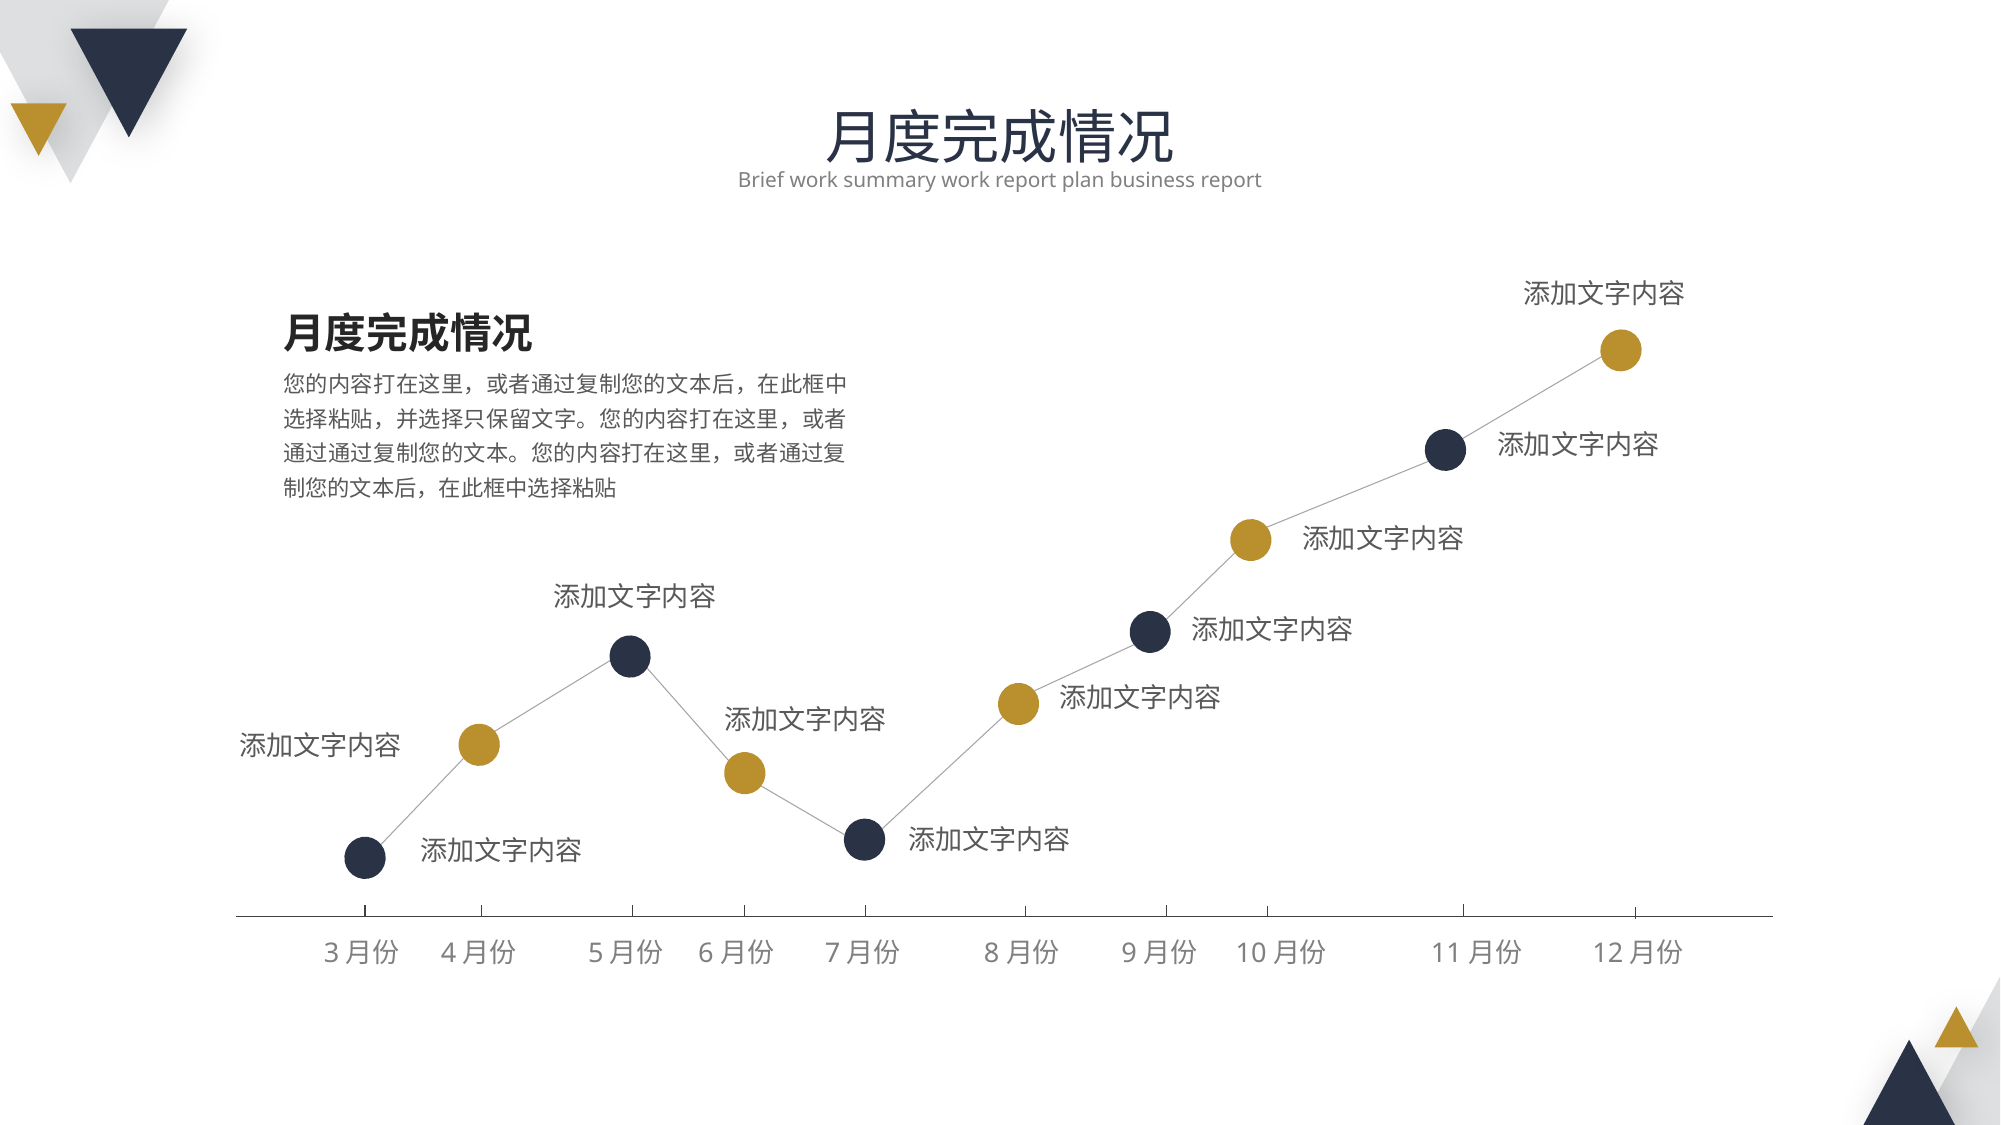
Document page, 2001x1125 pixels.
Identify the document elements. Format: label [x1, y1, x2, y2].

text_box [227, 270, 1773, 975]
text_box [283, 306, 848, 503]
text_box [609, 79, 1391, 198]
